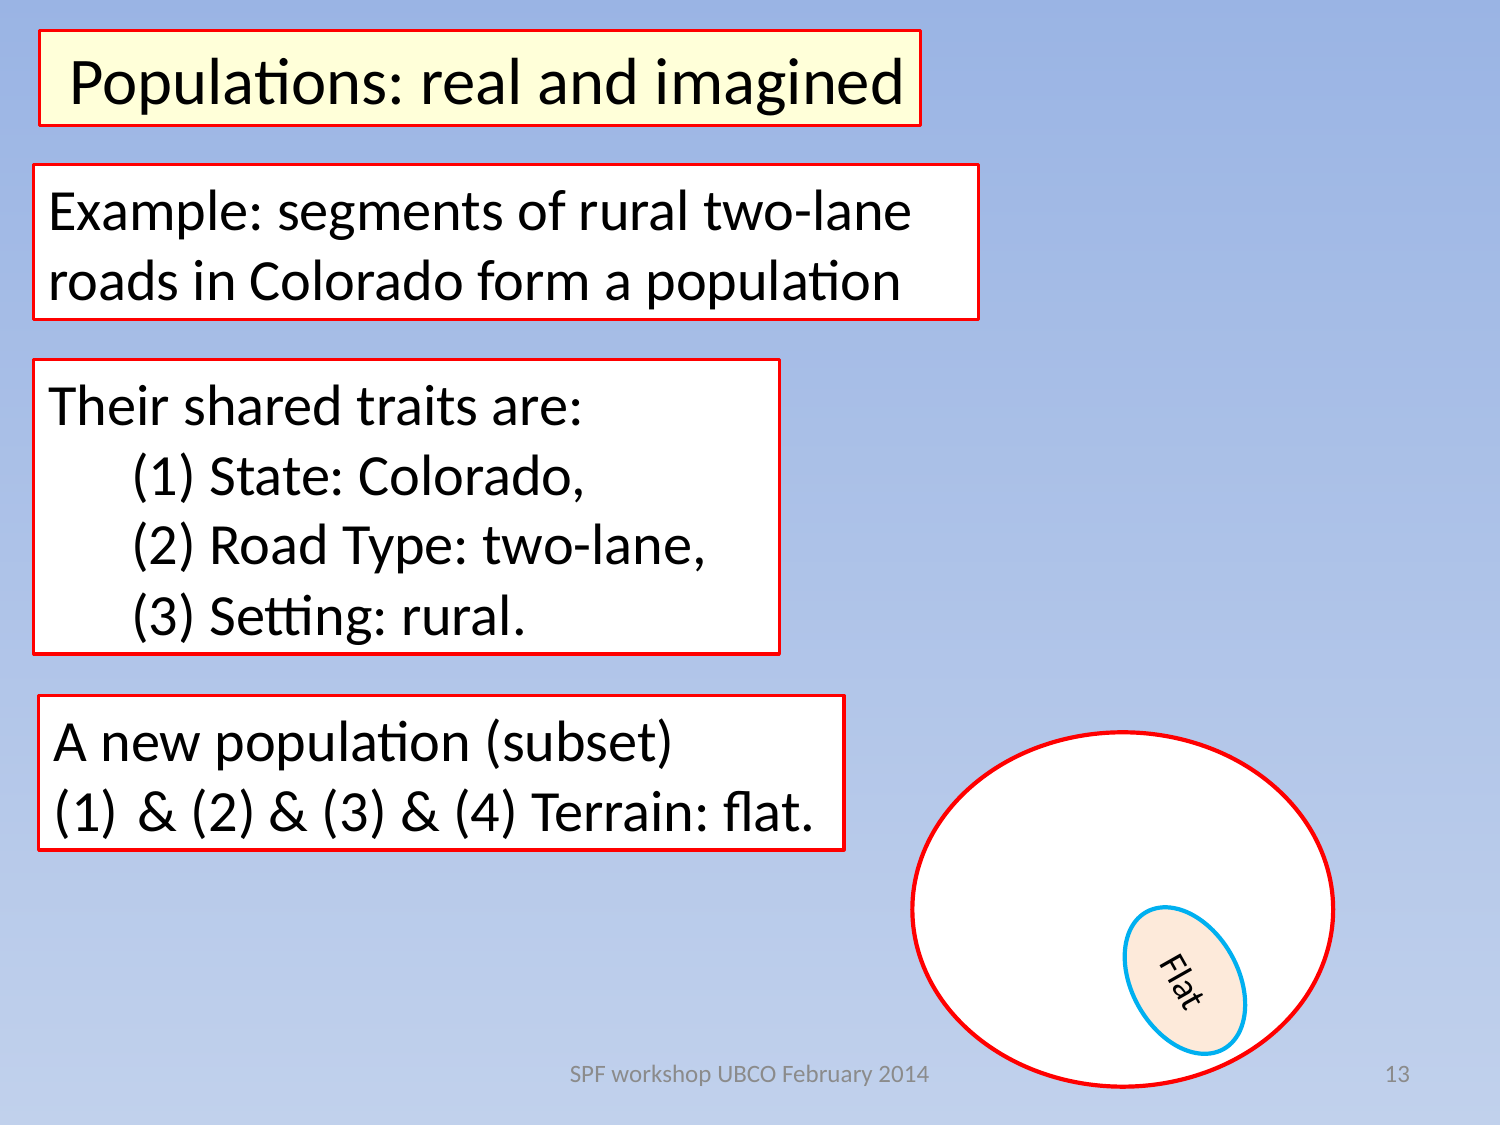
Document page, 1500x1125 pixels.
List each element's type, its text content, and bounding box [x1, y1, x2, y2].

footer SPF workshop UBCO February 2014 [512, 1042, 988, 1103]
slide_number 13 [1074, 1042, 1425, 1103]
text_box Flat [1122, 905, 1248, 1056]
text_box Their shared traits are: State: Colorado, Road Type: two-lane, Setting: rural. [33, 359, 780, 655]
text_box A new population (subset) & (2) & (3) & (4) Terrain: flat. [38, 695, 845, 850]
text_box Example: segments of rural two-lane roads in Colorado form a population [33, 164, 979, 320]
text_box [910, 730, 1336, 1089]
text_box Populations: real and imagined [39, 30, 921, 126]
